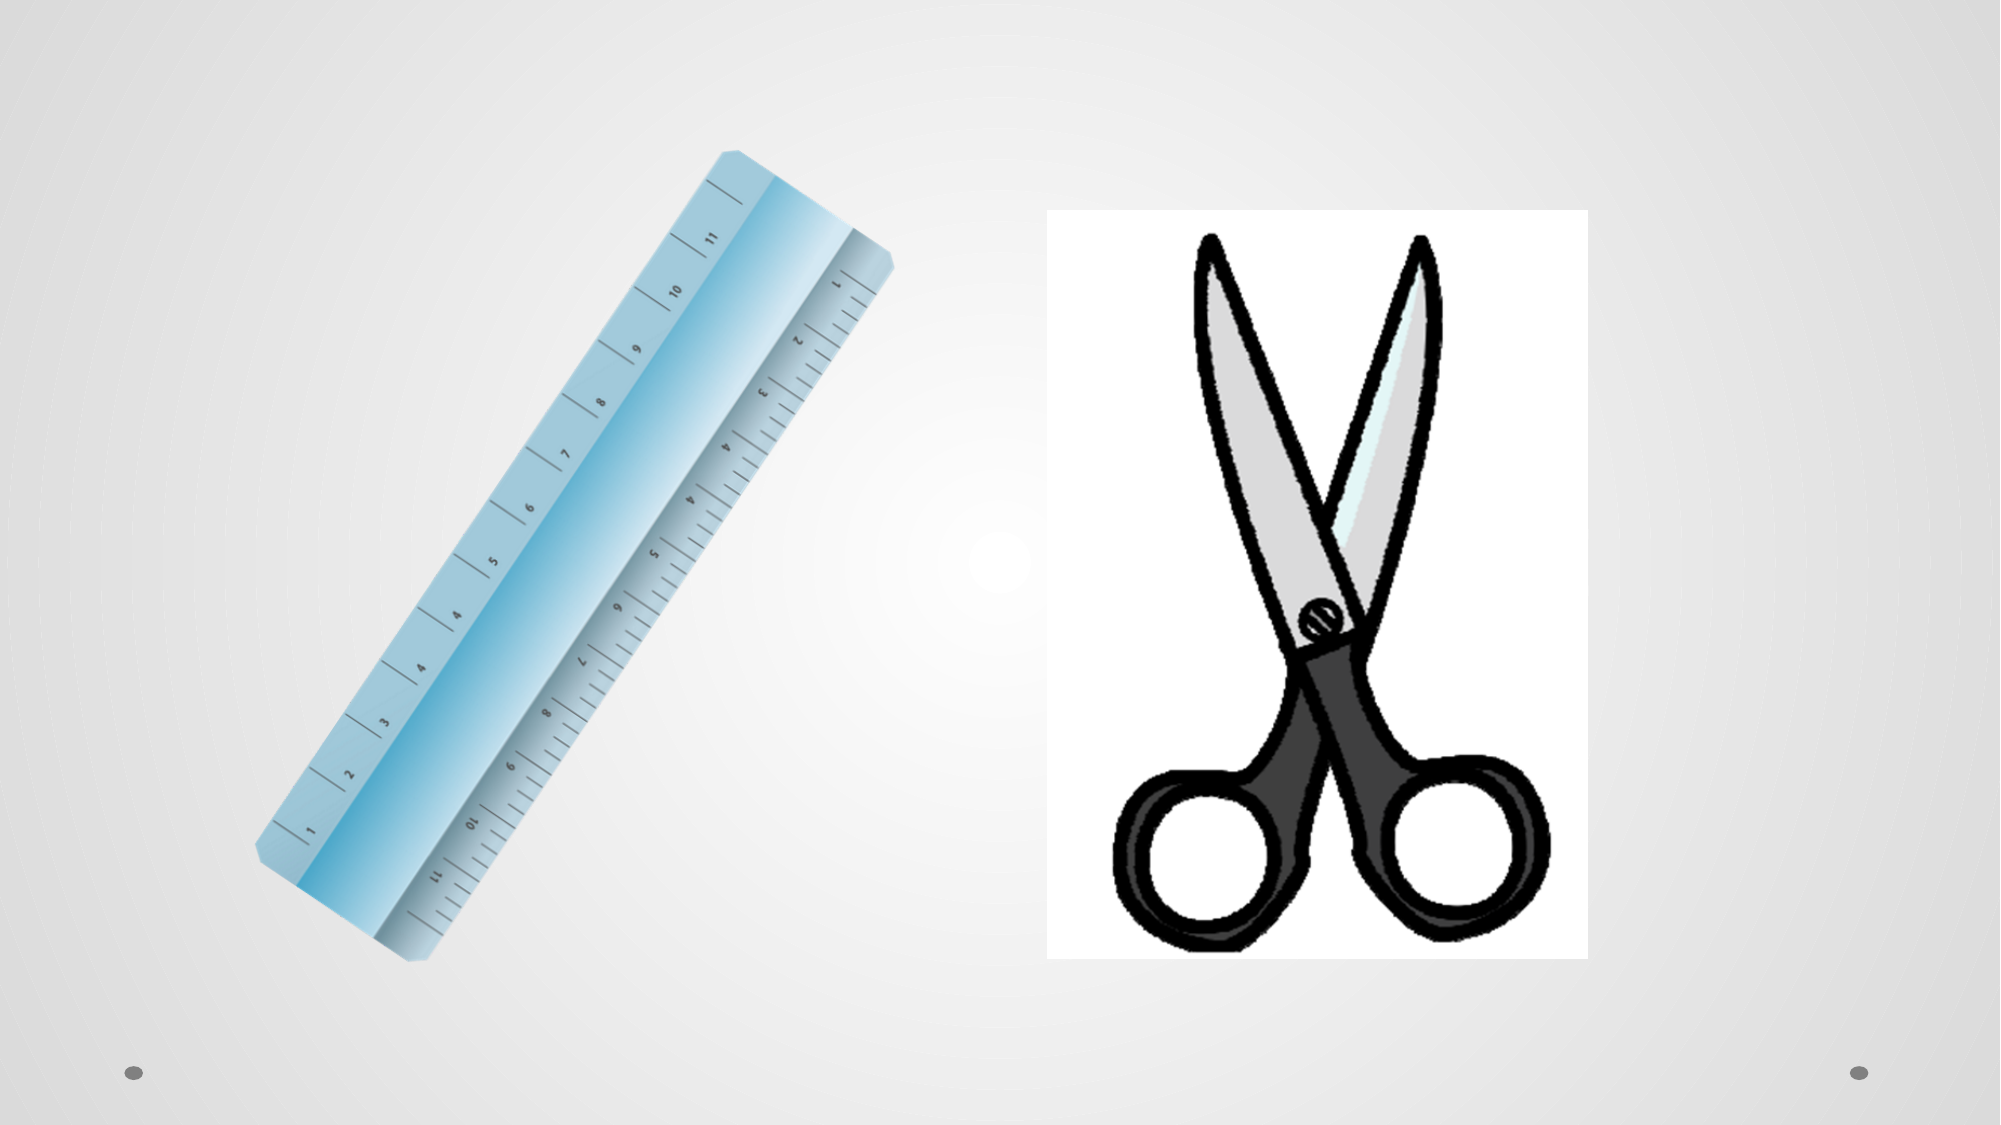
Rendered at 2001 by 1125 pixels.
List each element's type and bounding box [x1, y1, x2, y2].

picture [1047, 209, 1588, 960]
picture [247, 141, 904, 973]
